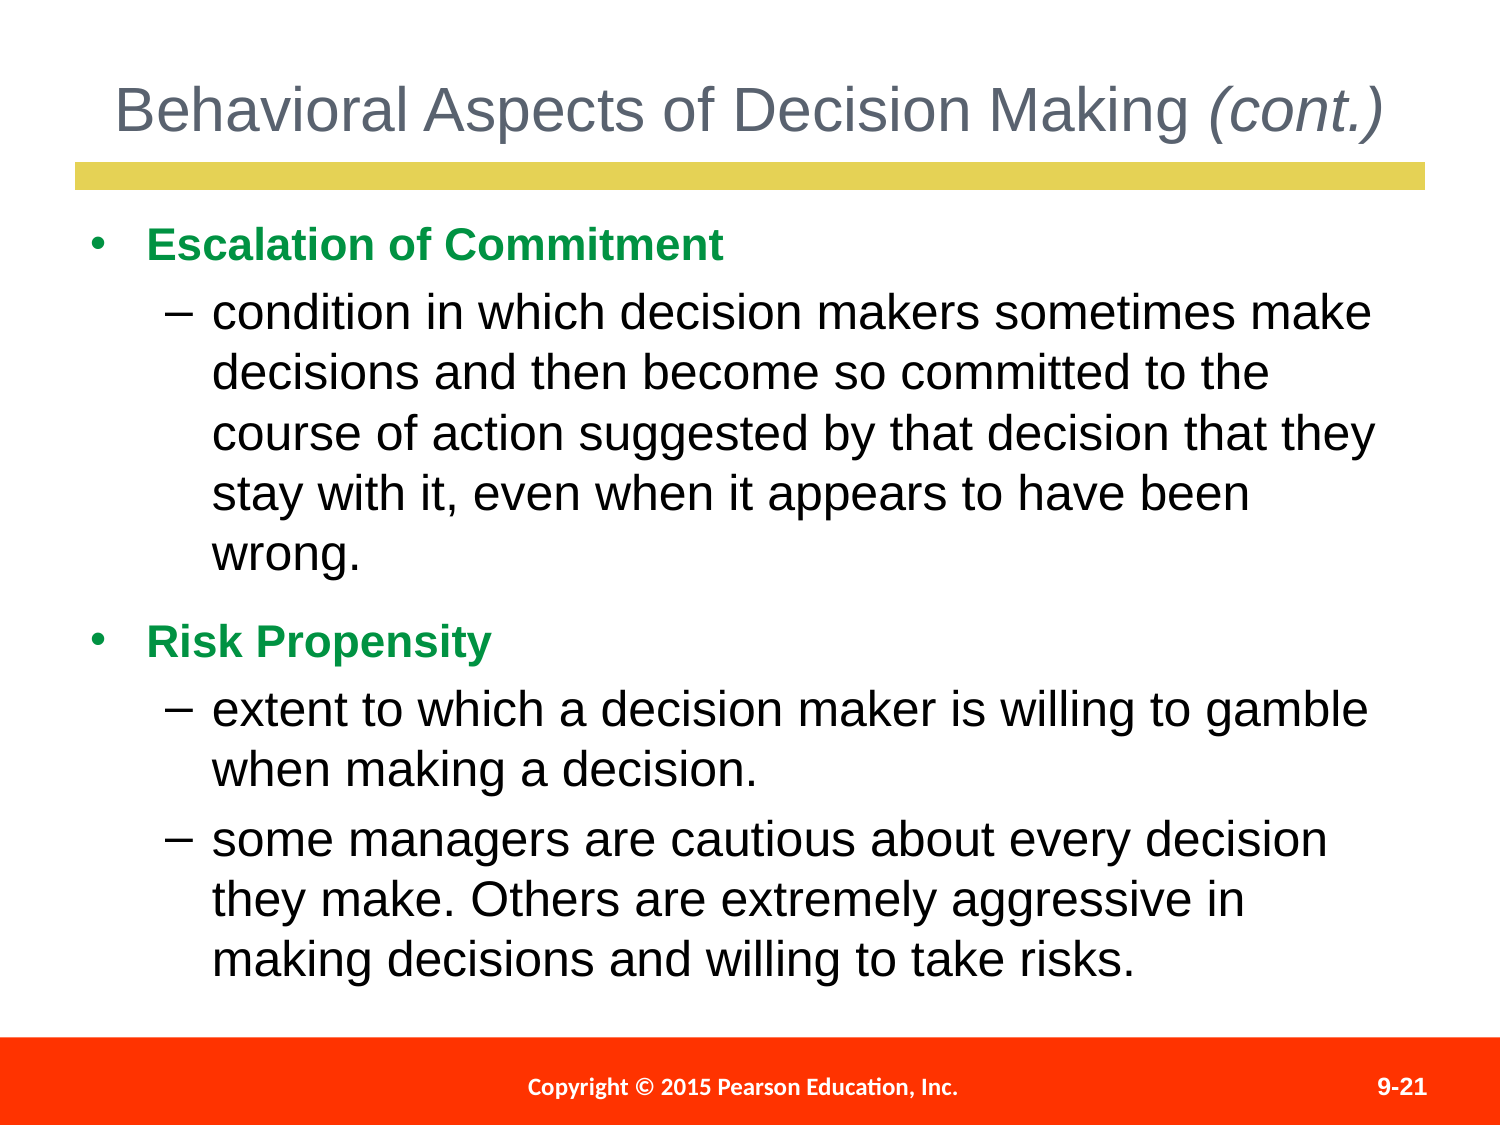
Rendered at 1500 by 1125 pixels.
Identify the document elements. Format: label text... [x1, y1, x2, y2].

list Escalation of Commitment condition in which decision makers sometimes make decisions and then become so committed to the course of action suggested by that decision that they stay with it, even when it appears to have been wrong. Risk Propensity extent to which a decision maker is willing to gamble when making a decision. some managers are cautious about every decision they make. Others are extremely aggressive in making decisions and willing to take risks. [74, 207, 1426, 1013]
title Behavioral Aspects of Decision Making (cont.) [74, 12, 1426, 201]
